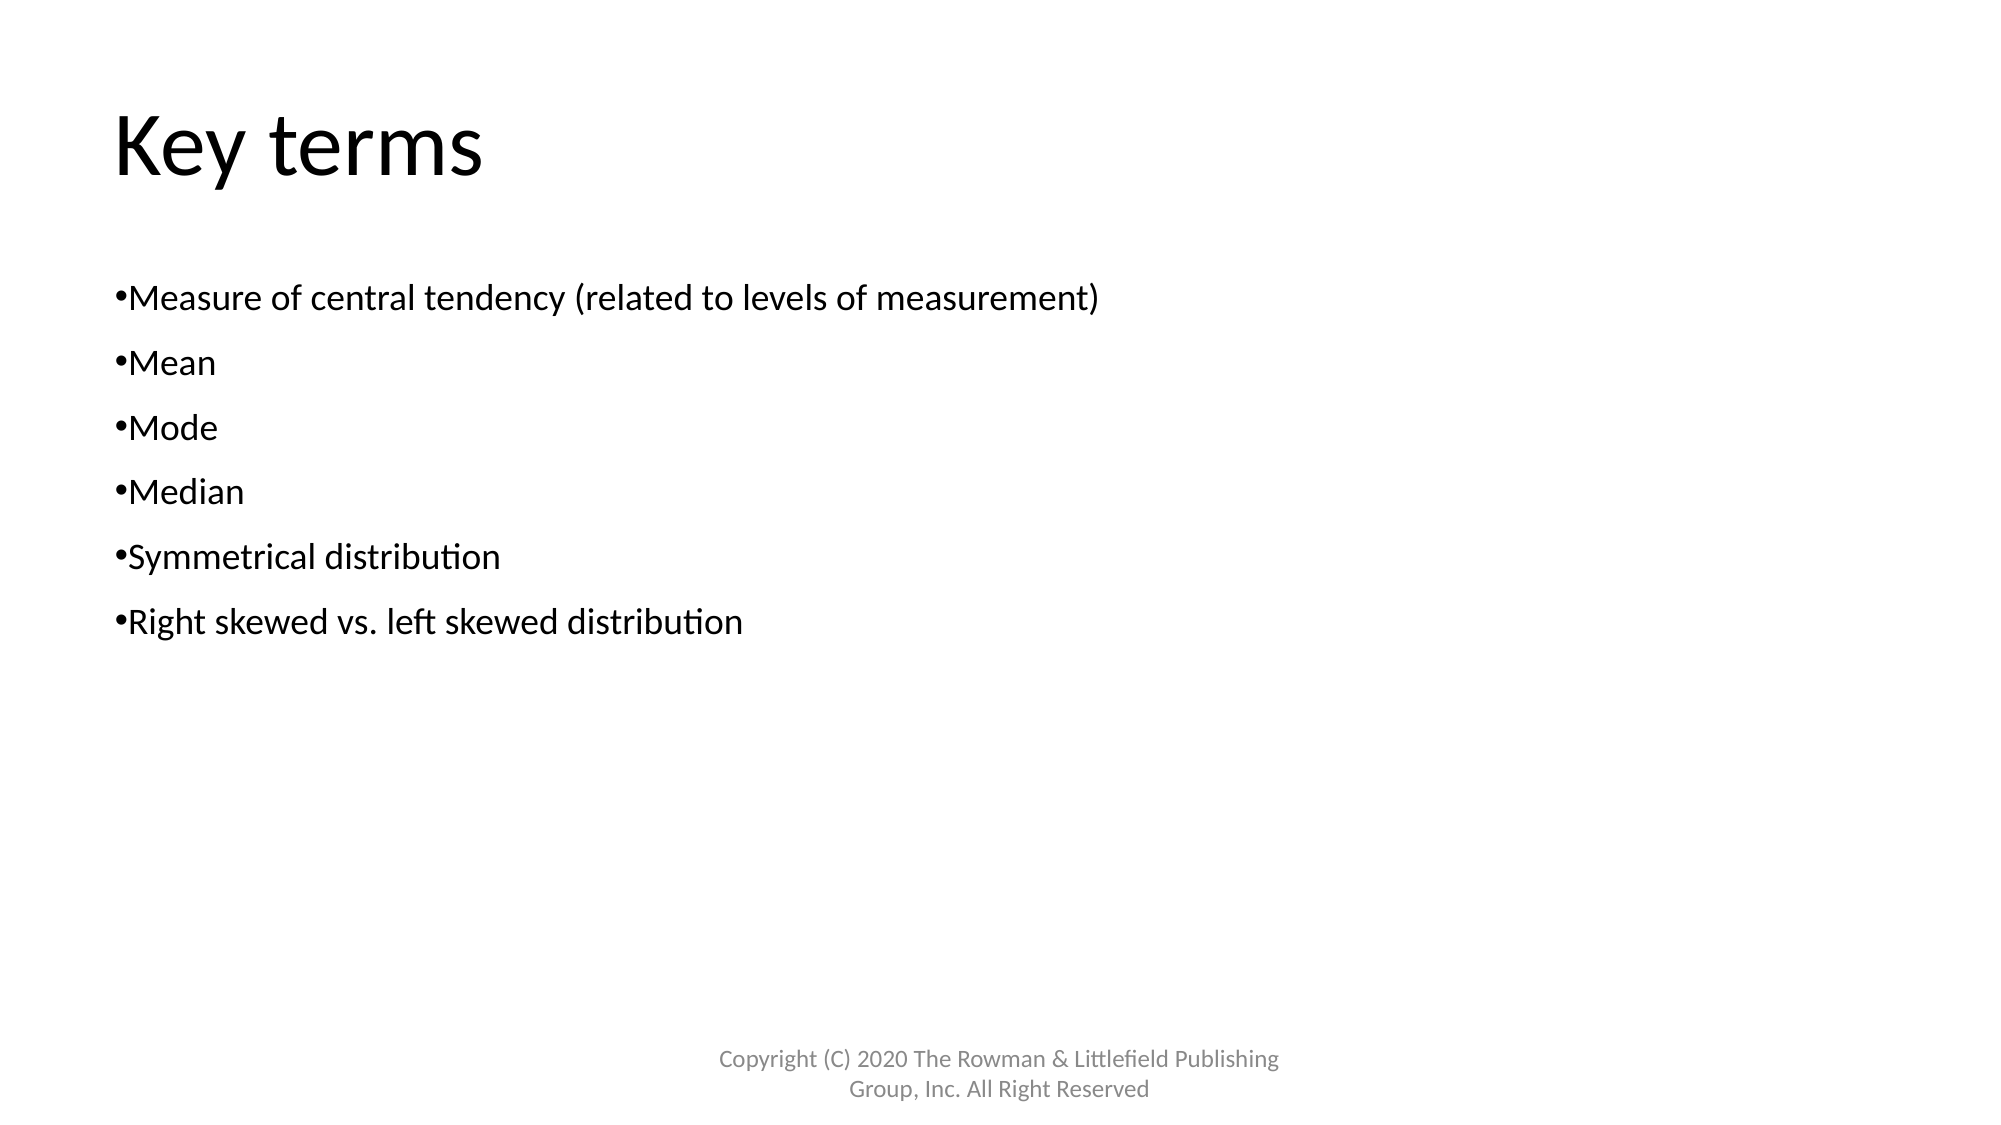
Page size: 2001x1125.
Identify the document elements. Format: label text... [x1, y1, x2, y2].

footer Copyright (C) 2020 The Rowman & Littlefield Publishing Group, Inc. All Right Reserved [683, 1042, 1317, 1103]
list Measure of central tendency (related to levels of measurement) Mean Mode Median Symmetrical distribution Right skewed vs. left skewed distribution [99, 262, 1900, 1005]
title Key terms [99, 45, 1900, 233]
